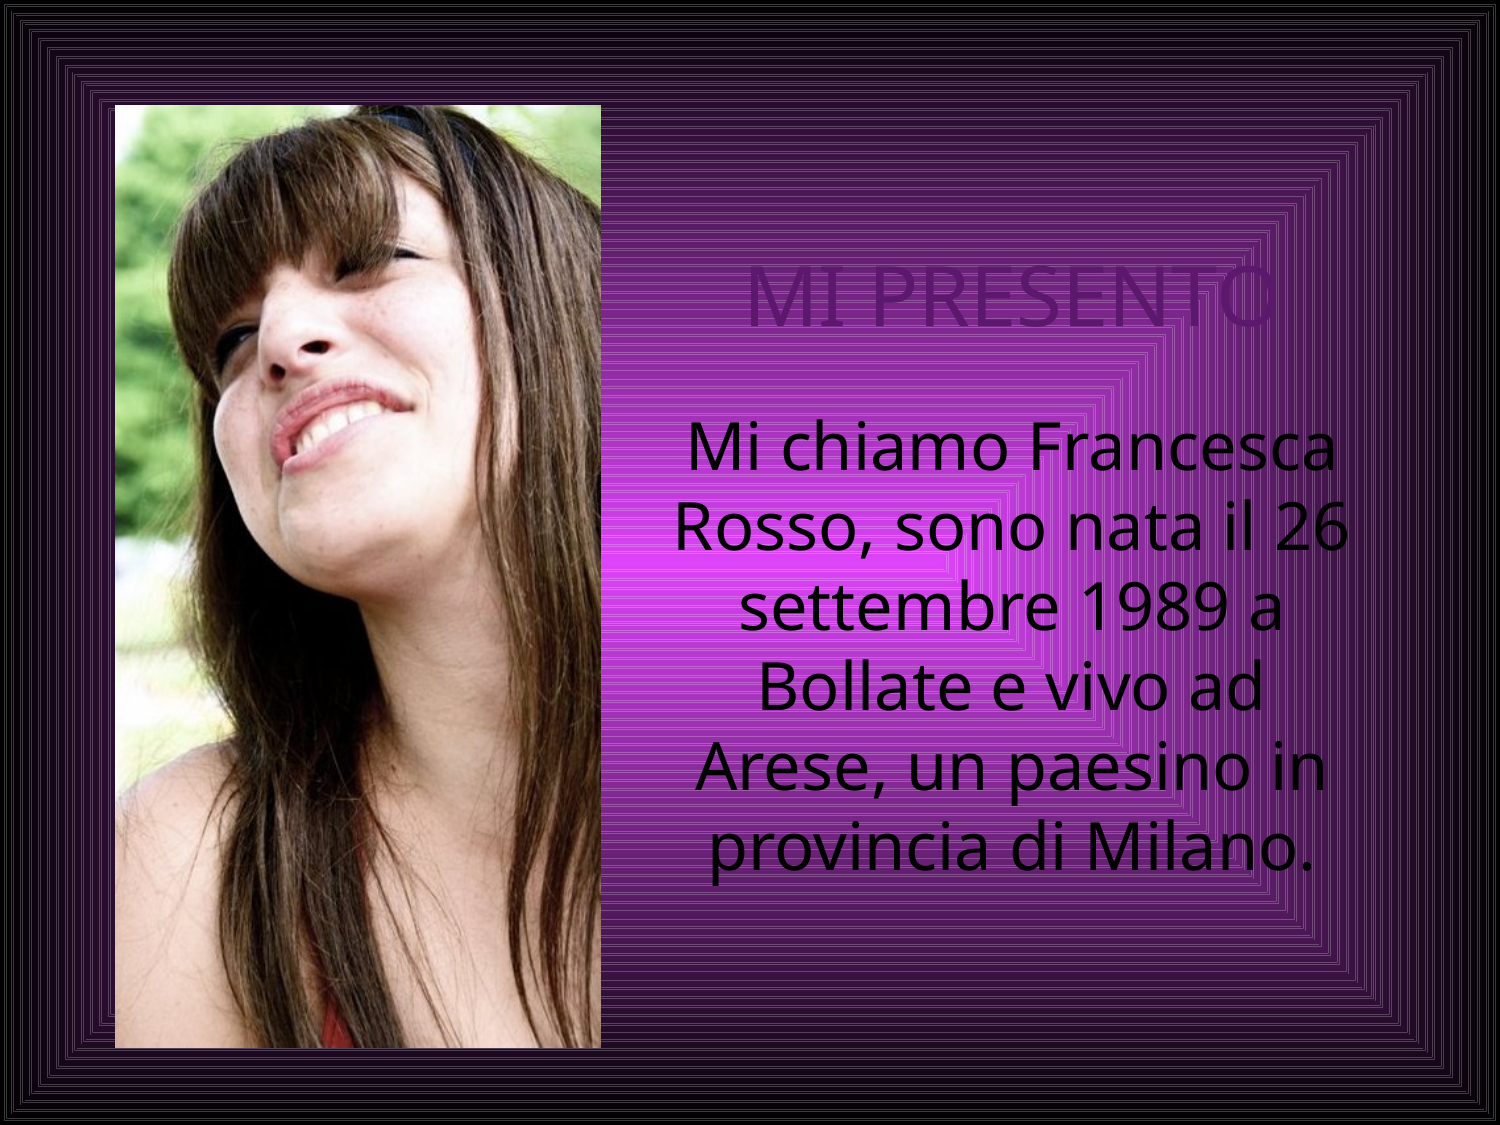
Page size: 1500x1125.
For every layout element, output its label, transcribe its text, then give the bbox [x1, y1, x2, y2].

title MI PRESENTO Mi chiamo Francesca Rosso, sono nata il 26 settembre 1989 a Bollate e vivo ad Arese, un paesino in provincia di Milano. [637, 80, 1388, 1048]
picture [114, 105, 602, 1048]
